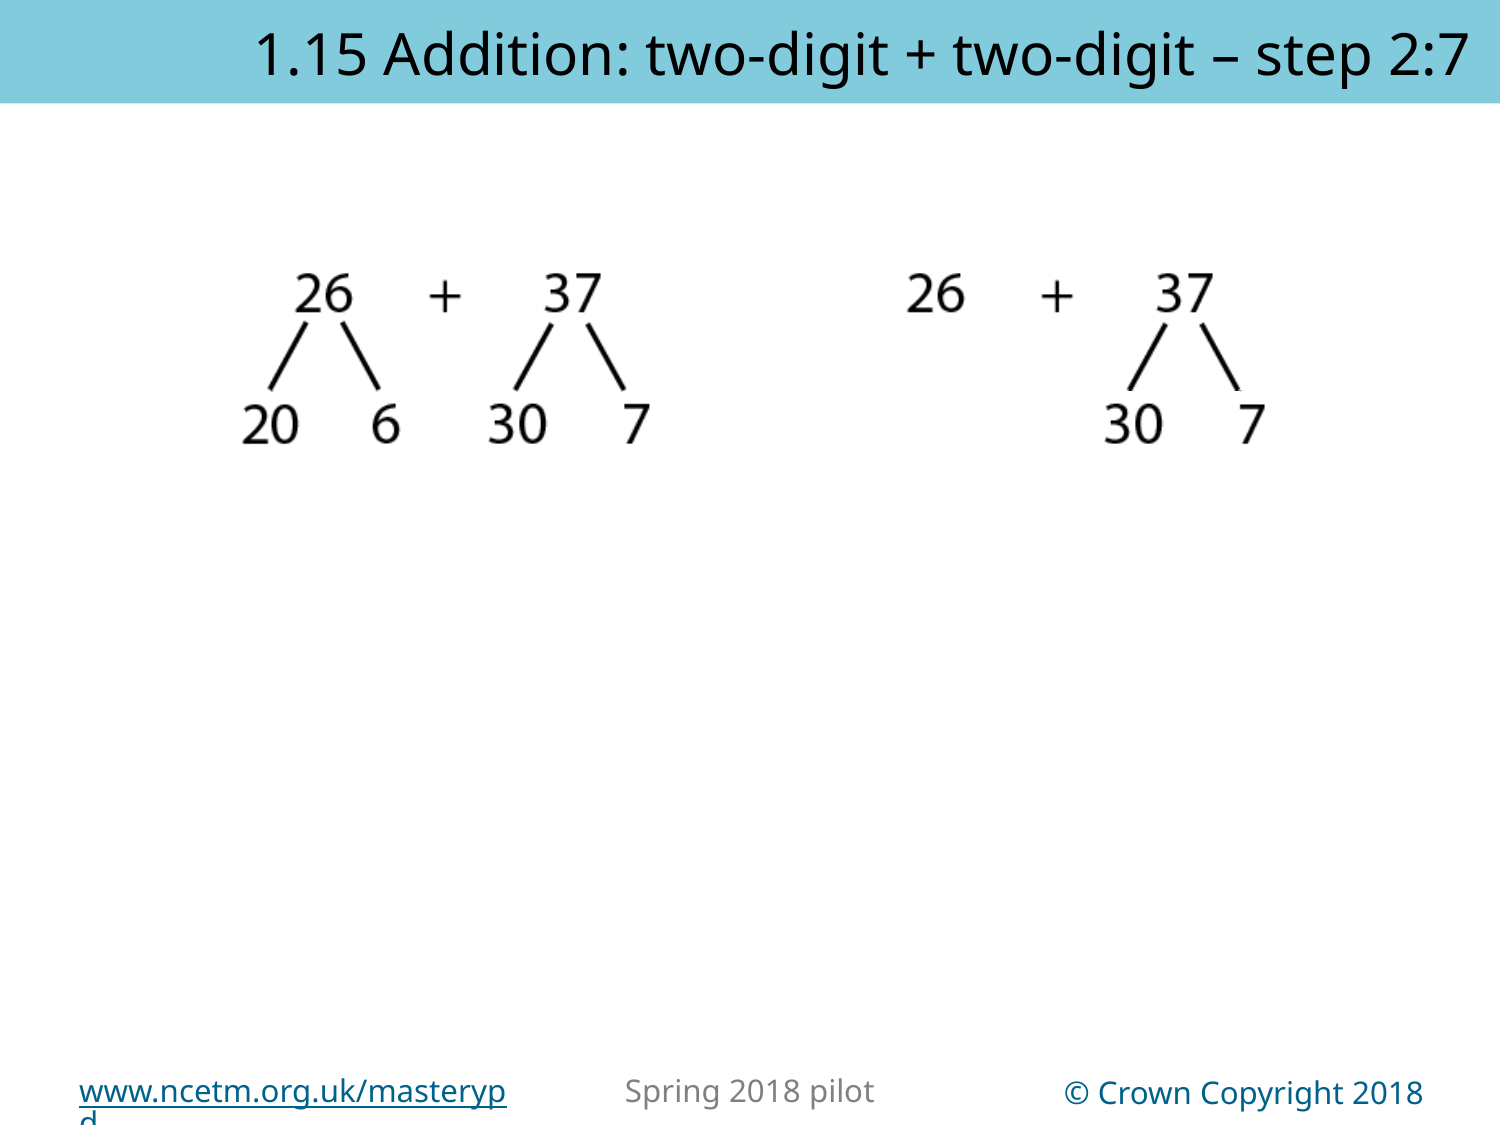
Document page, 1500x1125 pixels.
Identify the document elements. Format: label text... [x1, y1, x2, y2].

picture [765, 245, 1353, 449]
picture [1092, 399, 1180, 449]
list 1.15 Addition: two-digit + two-digit – step 2:7 [0, 0, 1500, 104]
picture [152, 246, 741, 472]
picture [477, 399, 564, 449]
